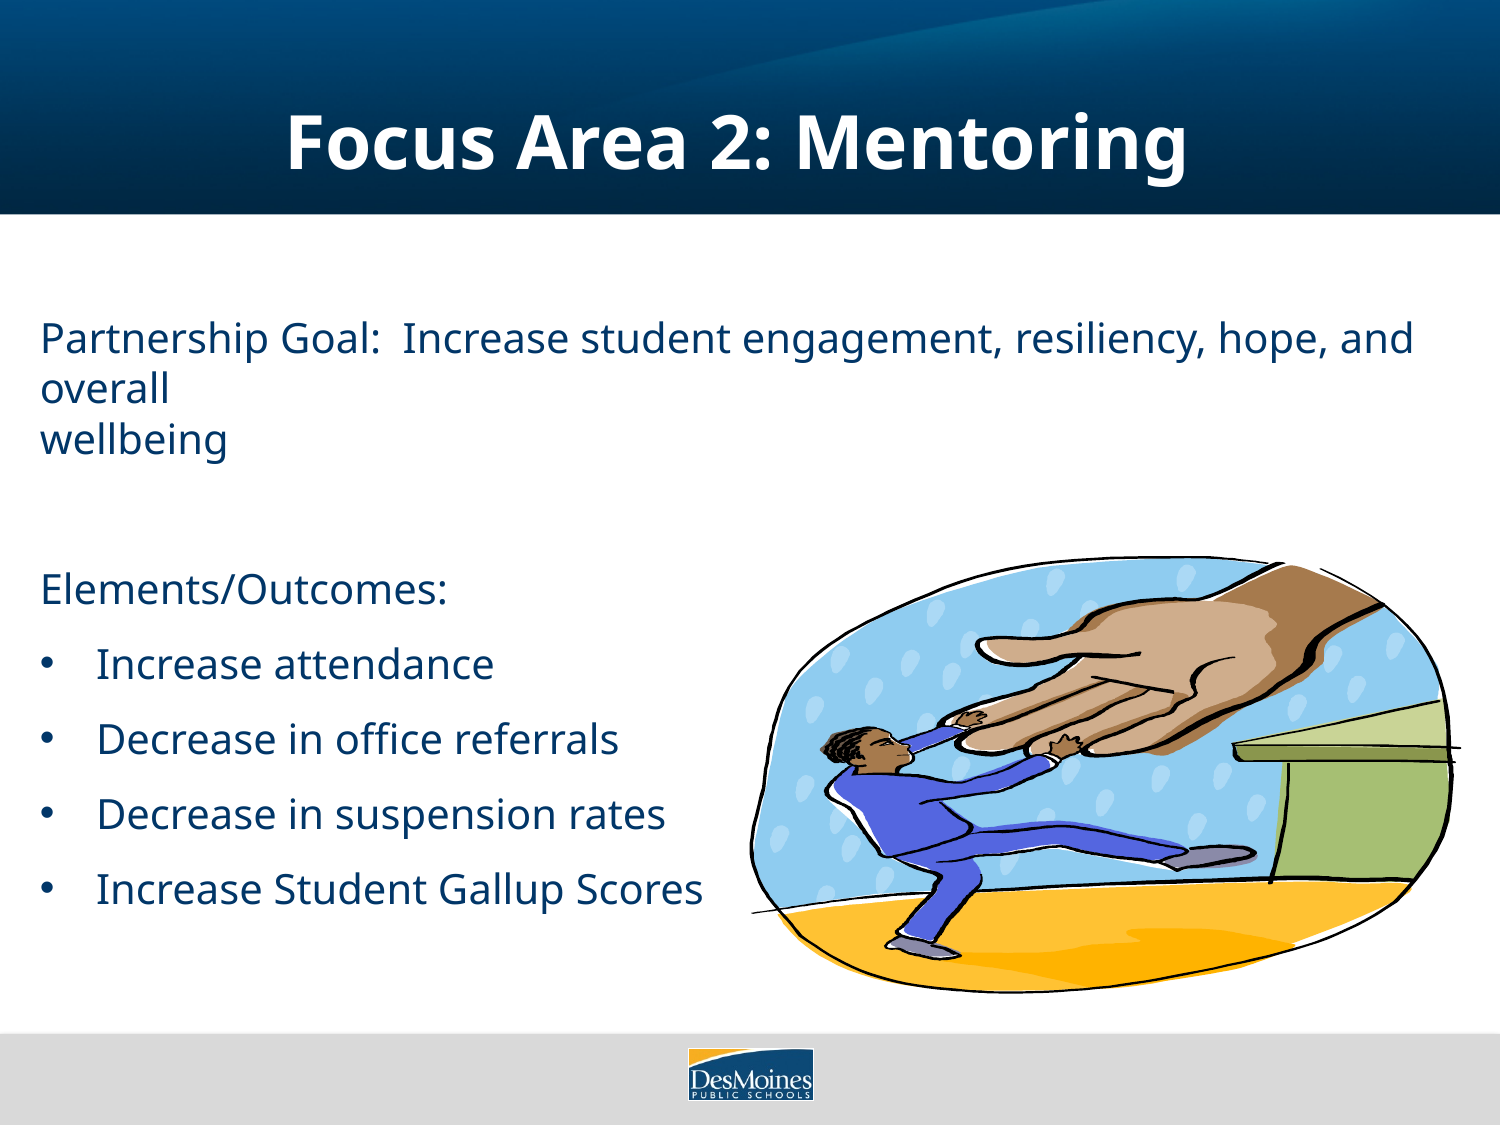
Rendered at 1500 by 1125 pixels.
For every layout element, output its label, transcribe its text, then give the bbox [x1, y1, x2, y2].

picture [0, 0, 1500, 1033]
text_box Partnership Goal: Increase student engagement, resiliency, hope, and overall wellbeing Elements/Outcomes: Increase attendance Decrease in office referrals Decrease in suspension rates Increase Student Gallup Scores [24, 304, 1475, 920]
picture [689, 1049, 813, 1100]
text_box Focus Area 2: Mentoring [24, 87, 1450, 193]
